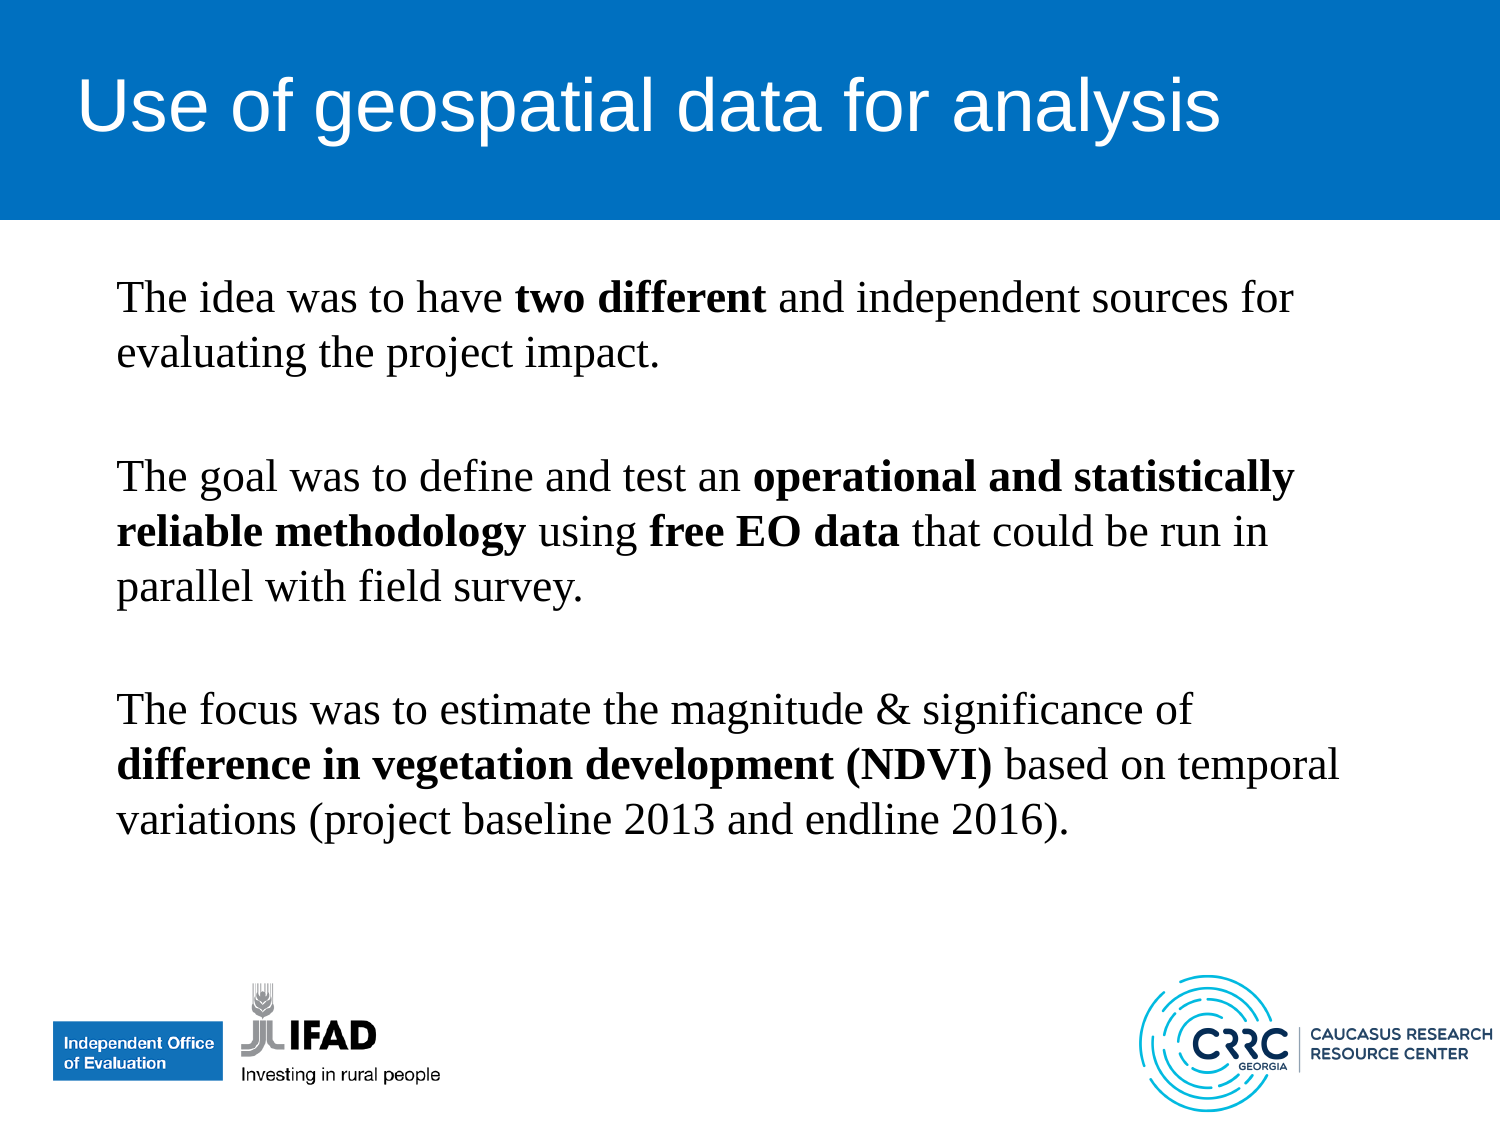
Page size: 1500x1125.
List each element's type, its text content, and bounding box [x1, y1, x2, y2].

list Use of geospatial data for analysis [76, 30, 1412, 173]
list The idea was to have two different and independent sources for evaluating the project impact. The goal was to define and test an operational and statistically reliable methodology using free EO data that could be run in parallel with field survey. The focus was to estimate the magnitude & significance of difference in vegetation development (NDVI) based on temporal variations (project baseline 2013 and endline 2016). [53, 267, 1377, 998]
picture [53, 998, 443, 1089]
picture [1125, 962, 1500, 1125]
